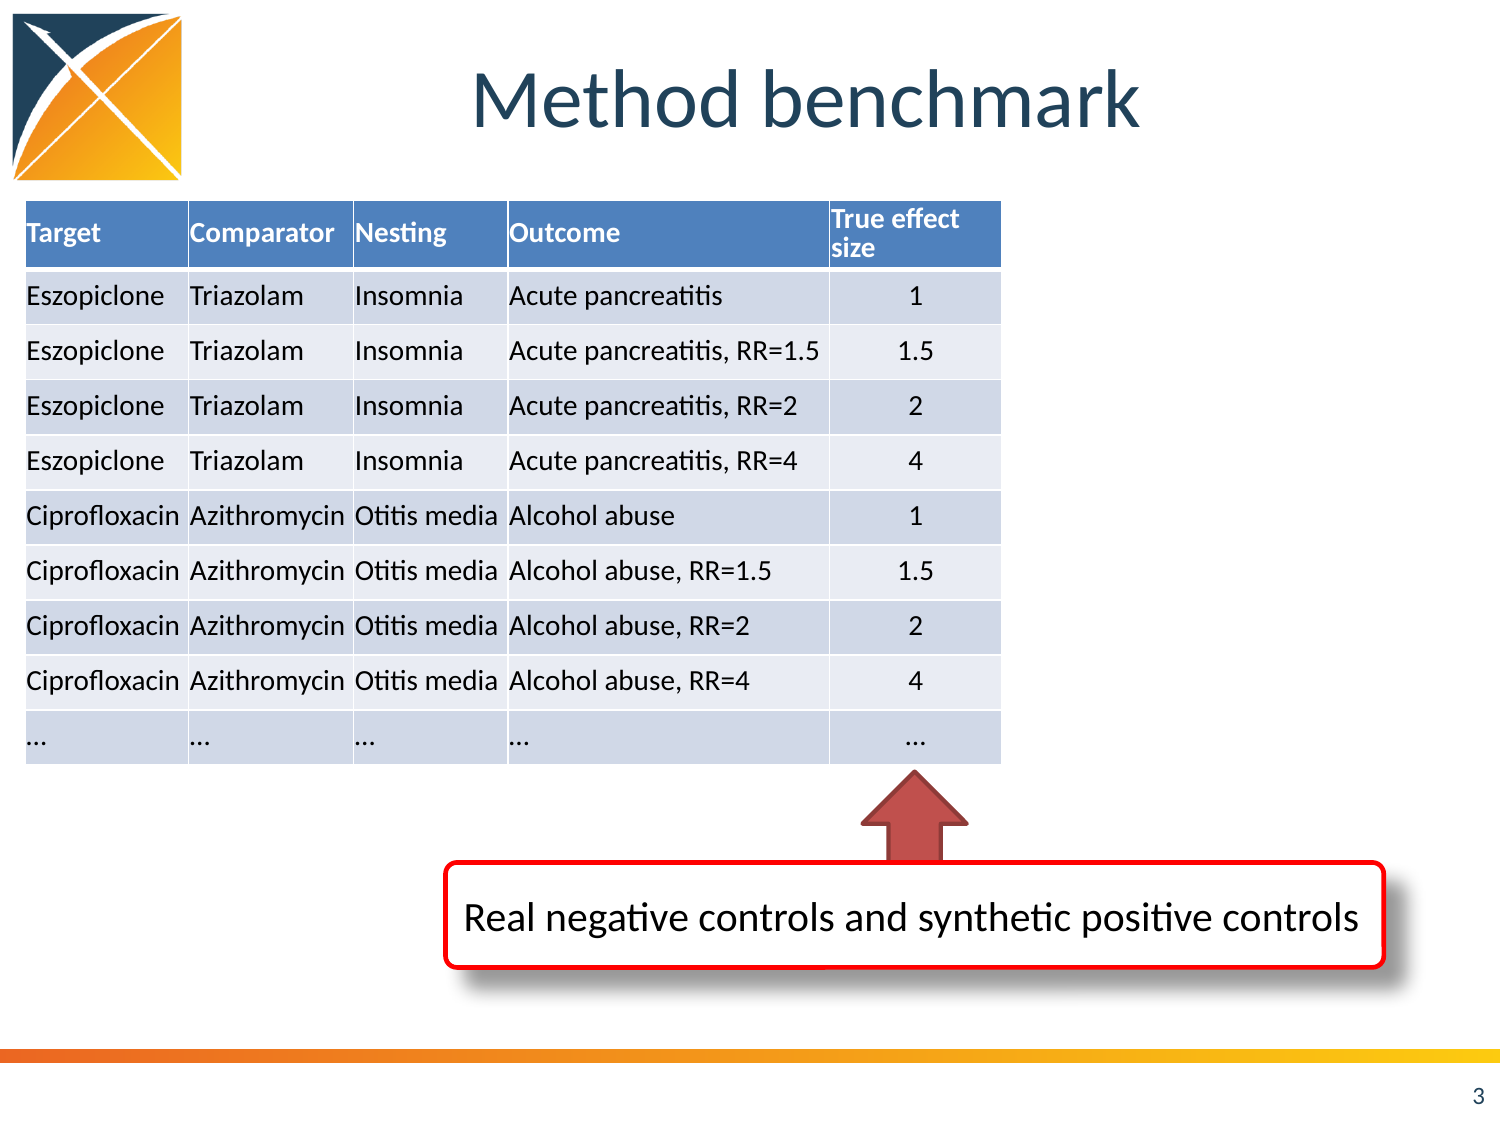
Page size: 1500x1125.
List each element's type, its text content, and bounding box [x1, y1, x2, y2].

title Method benchmark [187, 24, 1425, 163]
table_header True effect size [830, 201, 1001, 267]
table_cell Azithromycin [189, 601, 353, 654]
table_cell 1.5 [830, 325, 1001, 379]
table_cell Ciprofloxacin [26, 656, 188, 709]
table_cell 1 [830, 491, 1001, 544]
table_cell 4 [830, 656, 1001, 709]
table_cell Acute pancreatitis, RR=1.5 [509, 325, 829, 379]
table_cell 1.5 [830, 546, 1001, 599]
table_cell 1 [830, 272, 1001, 324]
table_cell Triazolam [189, 380, 353, 434]
table_cell Otitis media [354, 491, 507, 544]
table_cell Azithromycin [189, 656, 353, 709]
table_cell Acute pancreatitis, RR=2 [509, 380, 829, 434]
table_cell Ciprofloxacin [26, 546, 188, 599]
table_cell Ciprofloxacin [26, 601, 188, 654]
table_cell Alcohol abuse [509, 491, 829, 544]
table_cell Acute pancreatitis [509, 272, 829, 324]
table_cell Insomnia [354, 325, 507, 379]
text_box [860, 769, 969, 860]
table_cell 2 [830, 601, 1001, 654]
table_header Target [26, 201, 188, 267]
picture [0, 0, 206, 200]
table_cell Alcohol abuse, RR=2 [509, 601, 829, 654]
table_cell Eszopiclone [26, 272, 188, 324]
table_cell Triazolam [189, 272, 353, 324]
text_box Real negative controls and synthetic positive controls [443, 860, 1386, 970]
table_cell Insomnia [354, 272, 507, 324]
table_cell Otitis media [354, 656, 507, 709]
table_cell … [830, 711, 1001, 764]
table_cell 2 [830, 380, 1001, 434]
table_cell Azithromycin [189, 546, 353, 599]
table_cell Eszopiclone [26, 436, 188, 489]
table_cell … [354, 711, 507, 764]
table_cell … [189, 711, 353, 764]
table_header Comparator [189, 201, 353, 267]
table_cell Ciprofloxacin [26, 491, 188, 544]
table_cell Triazolam [189, 325, 353, 379]
table_cell Otitis media [354, 546, 507, 599]
table_cell Alcohol abuse, RR=4 [509, 656, 829, 709]
table_cell Triazolam [189, 436, 353, 489]
table_cell Acute pancreatitis, RR=4 [509, 436, 829, 489]
table_cell … [26, 711, 188, 764]
table_cell Eszopiclone [26, 380, 188, 434]
table_cell … [509, 711, 829, 764]
table_cell Eszopiclone [26, 325, 188, 379]
table_cell Azithromycin [189, 491, 353, 544]
table_cell Insomnia [354, 436, 507, 489]
table_cell Insomnia [354, 380, 507, 434]
table_header Nesting [354, 201, 507, 267]
table_cell 4 [830, 436, 1001, 489]
table_cell Otitis media [354, 601, 507, 654]
table_cell Alcohol abuse, RR=1.5 [509, 546, 829, 599]
slide_number 3 [1149, 1065, 1500, 1125]
table_header Outcome [509, 201, 829, 267]
